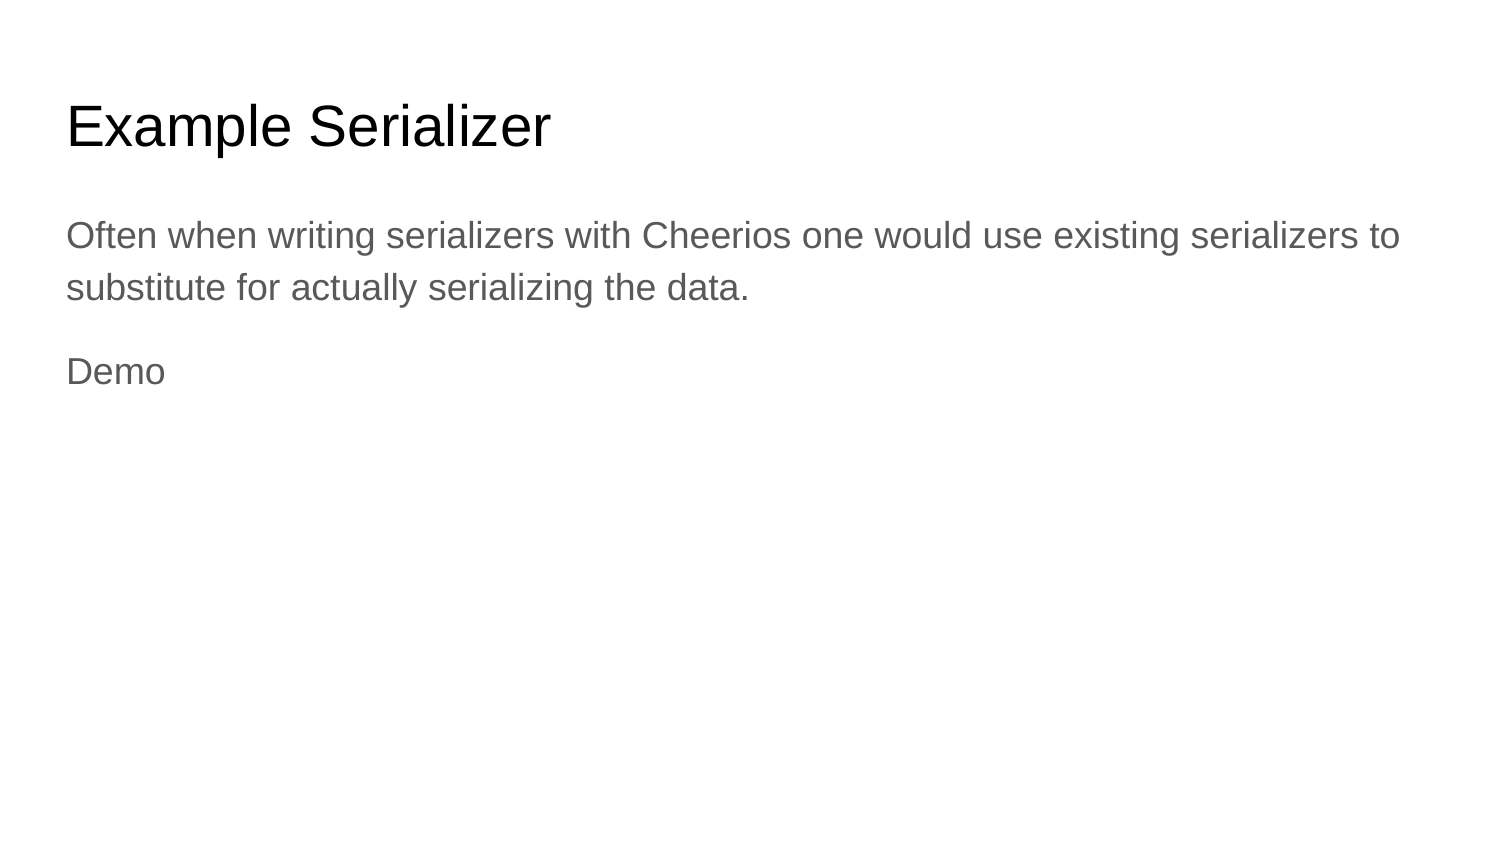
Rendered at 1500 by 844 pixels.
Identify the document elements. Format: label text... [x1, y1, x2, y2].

title Example Serializer [51, 72, 1449, 167]
list Often when writing serializers with Cheerios one would use existing serializers to substitute for actually serializing the data. Demo [51, 189, 1449, 750]
